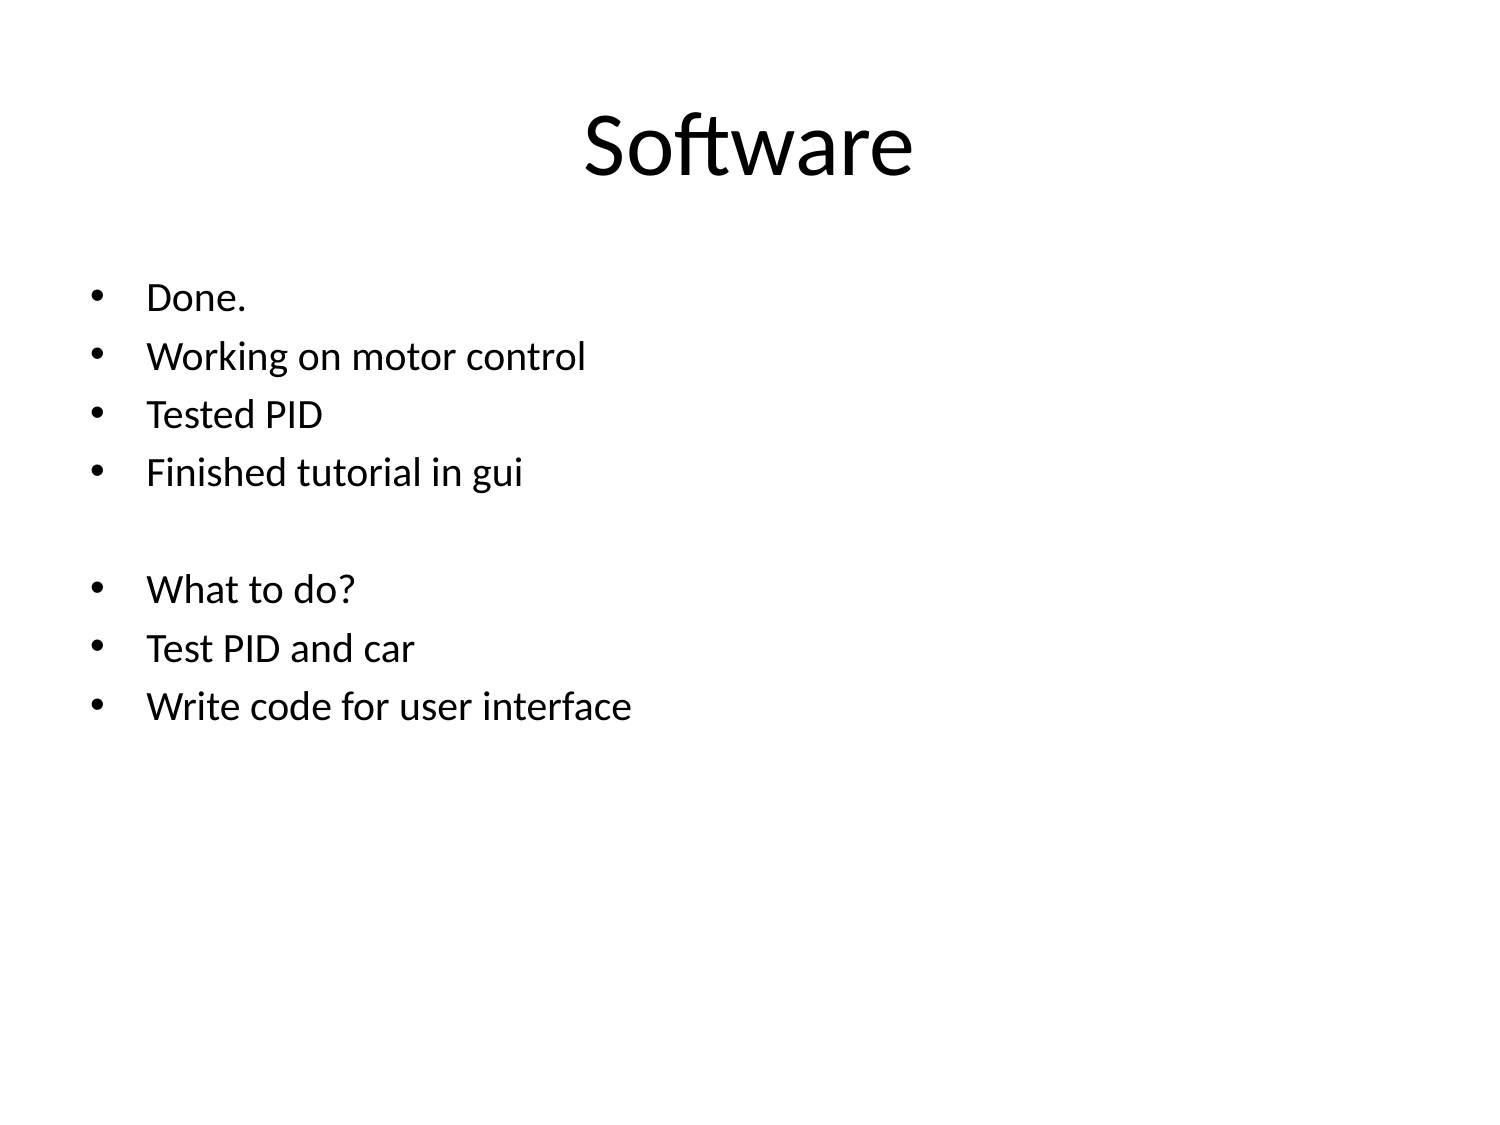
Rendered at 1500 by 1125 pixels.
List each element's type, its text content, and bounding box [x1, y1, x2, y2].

list Done. Working on motor control Tested PID Finished tutorial in gui What to do? Test PID and car Write code for user interface [75, 262, 1425, 1005]
title Software [75, 45, 1425, 233]
